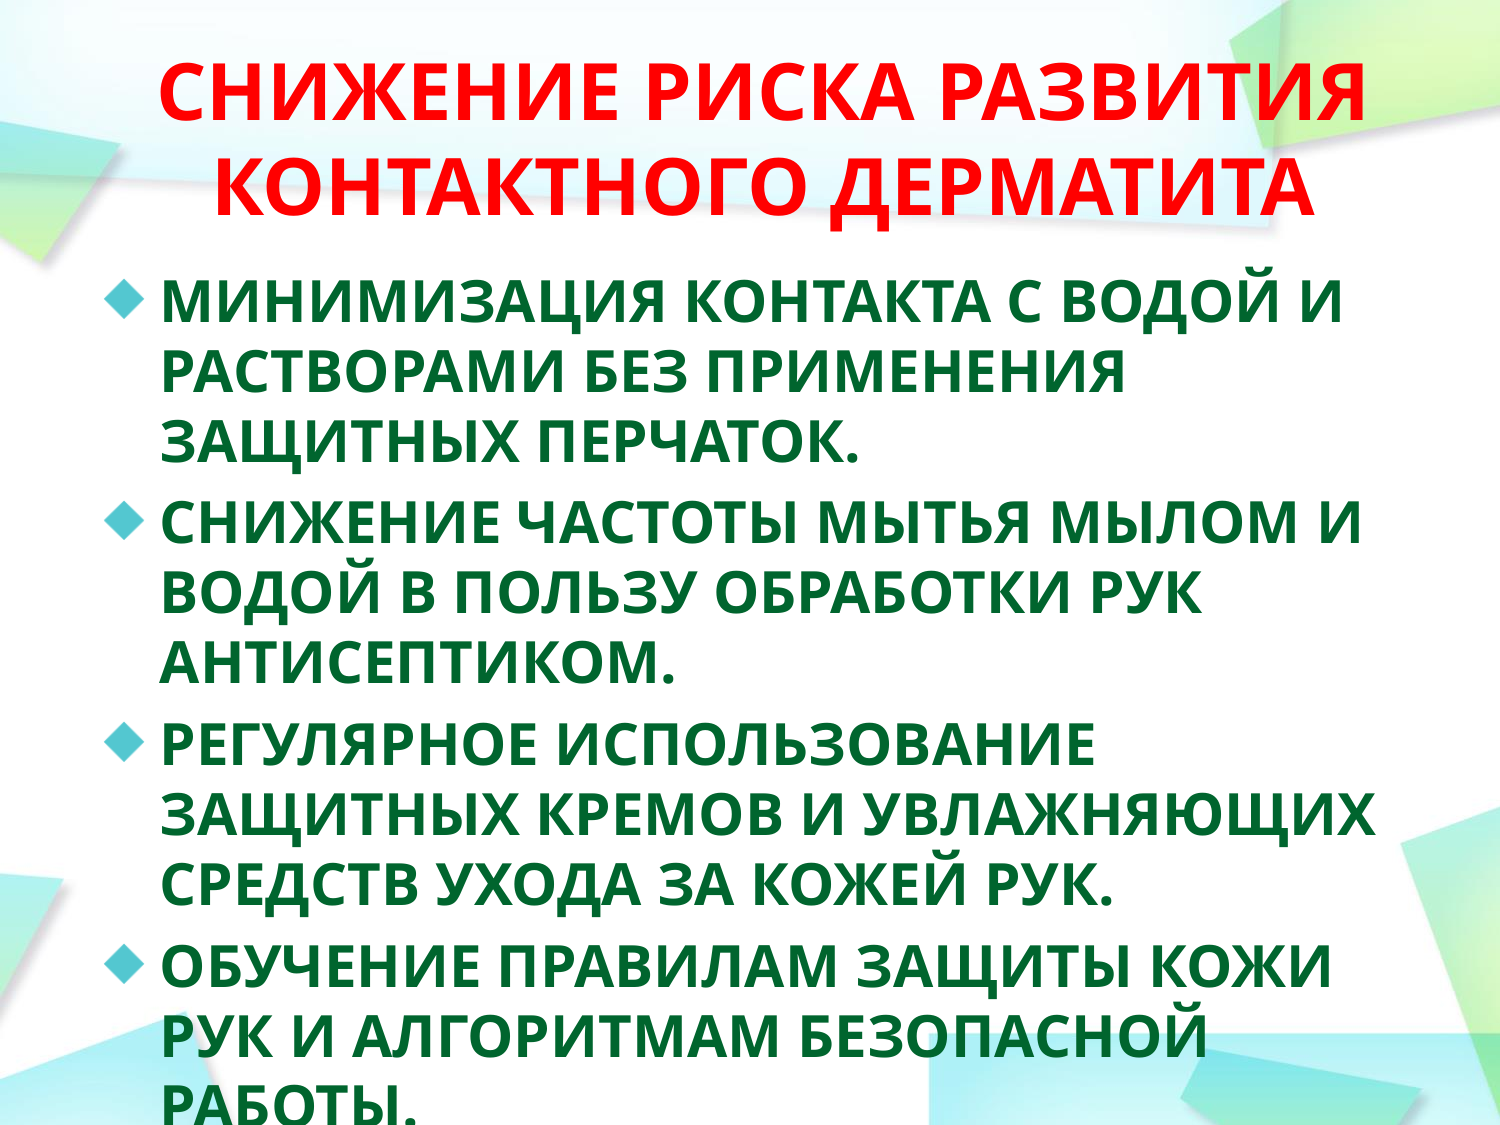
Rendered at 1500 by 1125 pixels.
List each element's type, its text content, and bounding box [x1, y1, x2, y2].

list МИНИМИЗАЦИЯ КОНТАКТА С ВОДОЙ И РАСТВОРАМИ БЕЗ ПРИМЕНЕНИЯ ЗАЩИТНЫХ ПЕРЧАТОК. СНИЖЕНИЕ ЧАСТОТЫ МЫТЬЯ МЫЛОМ И ВОДОЙ В ПОЛЬЗУ ОБРАБОТКИ РУК АНТИСЕПТИКОМ. РЕГУЛЯРНОЕ ИСПОЛЬЗОВАНИЕ ЗАЩИТНЫХ КРЕМОВ И УВЛАЖНЯЮЩИХ СРЕДСТВ УХОДА ЗА КОЖЕЙ РУК. ОБУЧЕНИЕ ПРАВИЛАМ ЗАЩИТЫ КОЖИ РУК И АЛГОРИТМАМ БЕЗОПАСНОЙ РАБОТЫ. [88, 256, 1439, 1048]
title СНИЖЕНИЕ РИСКА РАЗВИТИЯ КОНТАКТНОГО ДЕРМАТИТА [88, 42, 1439, 231]
picture [0, 0, 1500, 1125]
